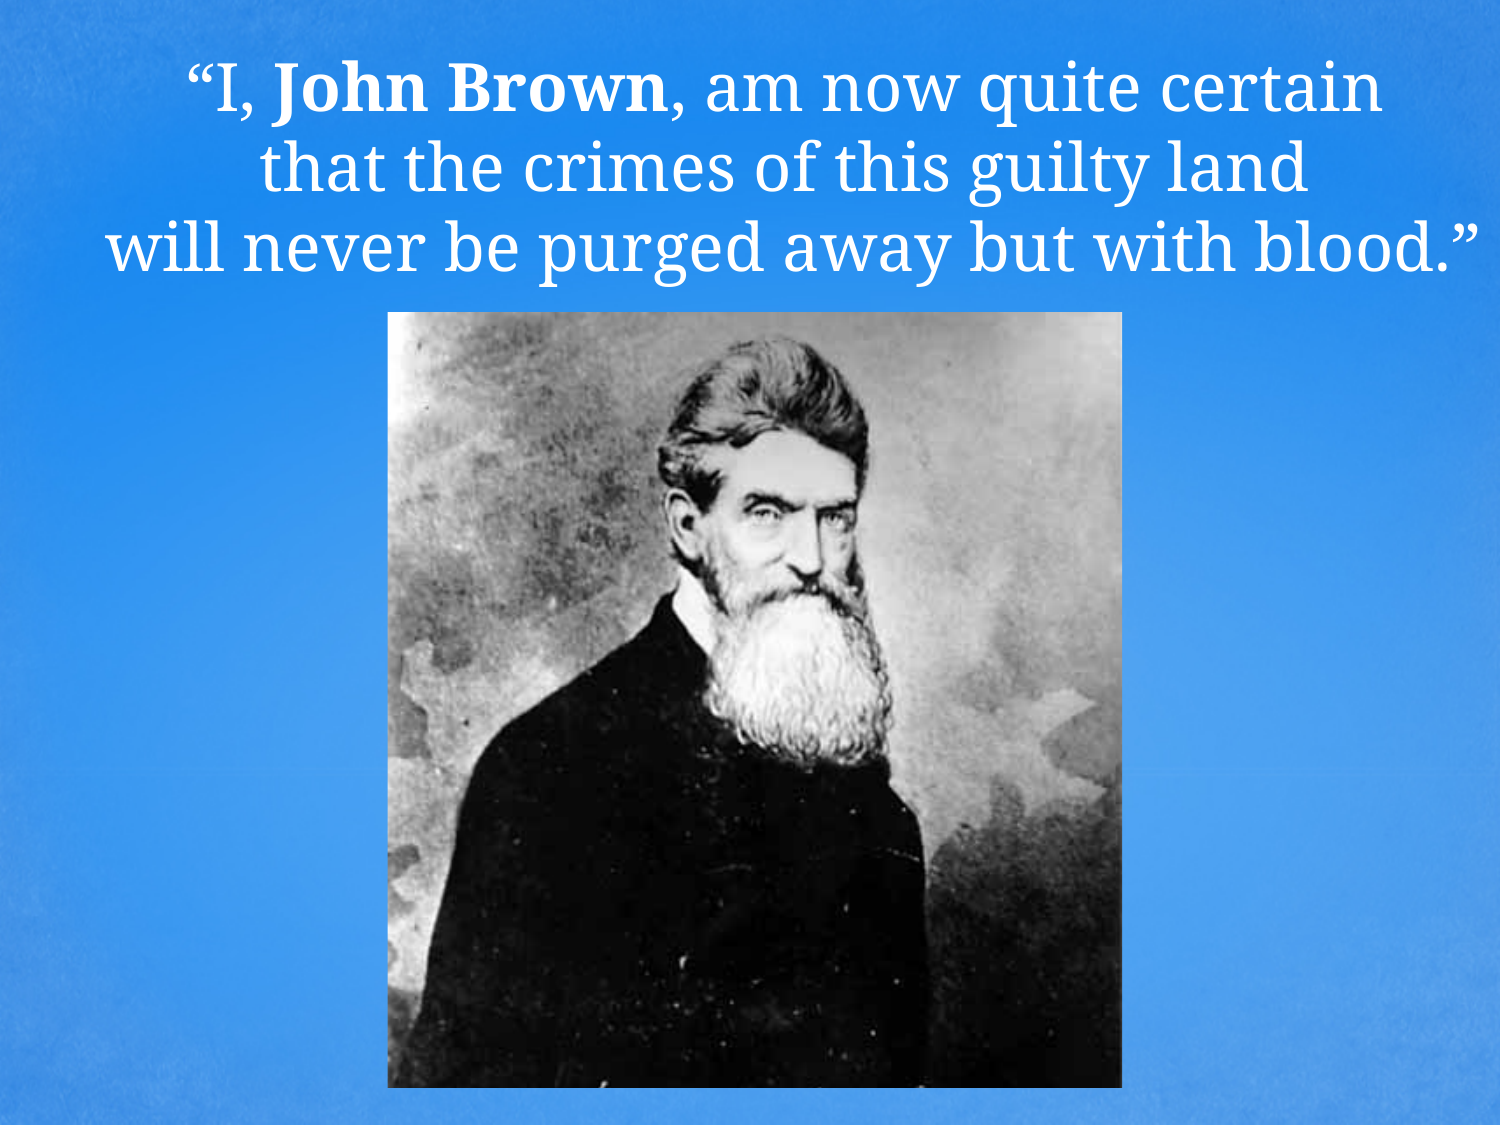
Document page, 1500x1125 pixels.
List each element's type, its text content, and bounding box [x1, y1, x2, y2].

picture [0, 0, 1500, 1125]
list “I, John Brown, am now quite certain that the crimes of this guilty land will never be purged away but with blood.” [87, 37, 1500, 350]
